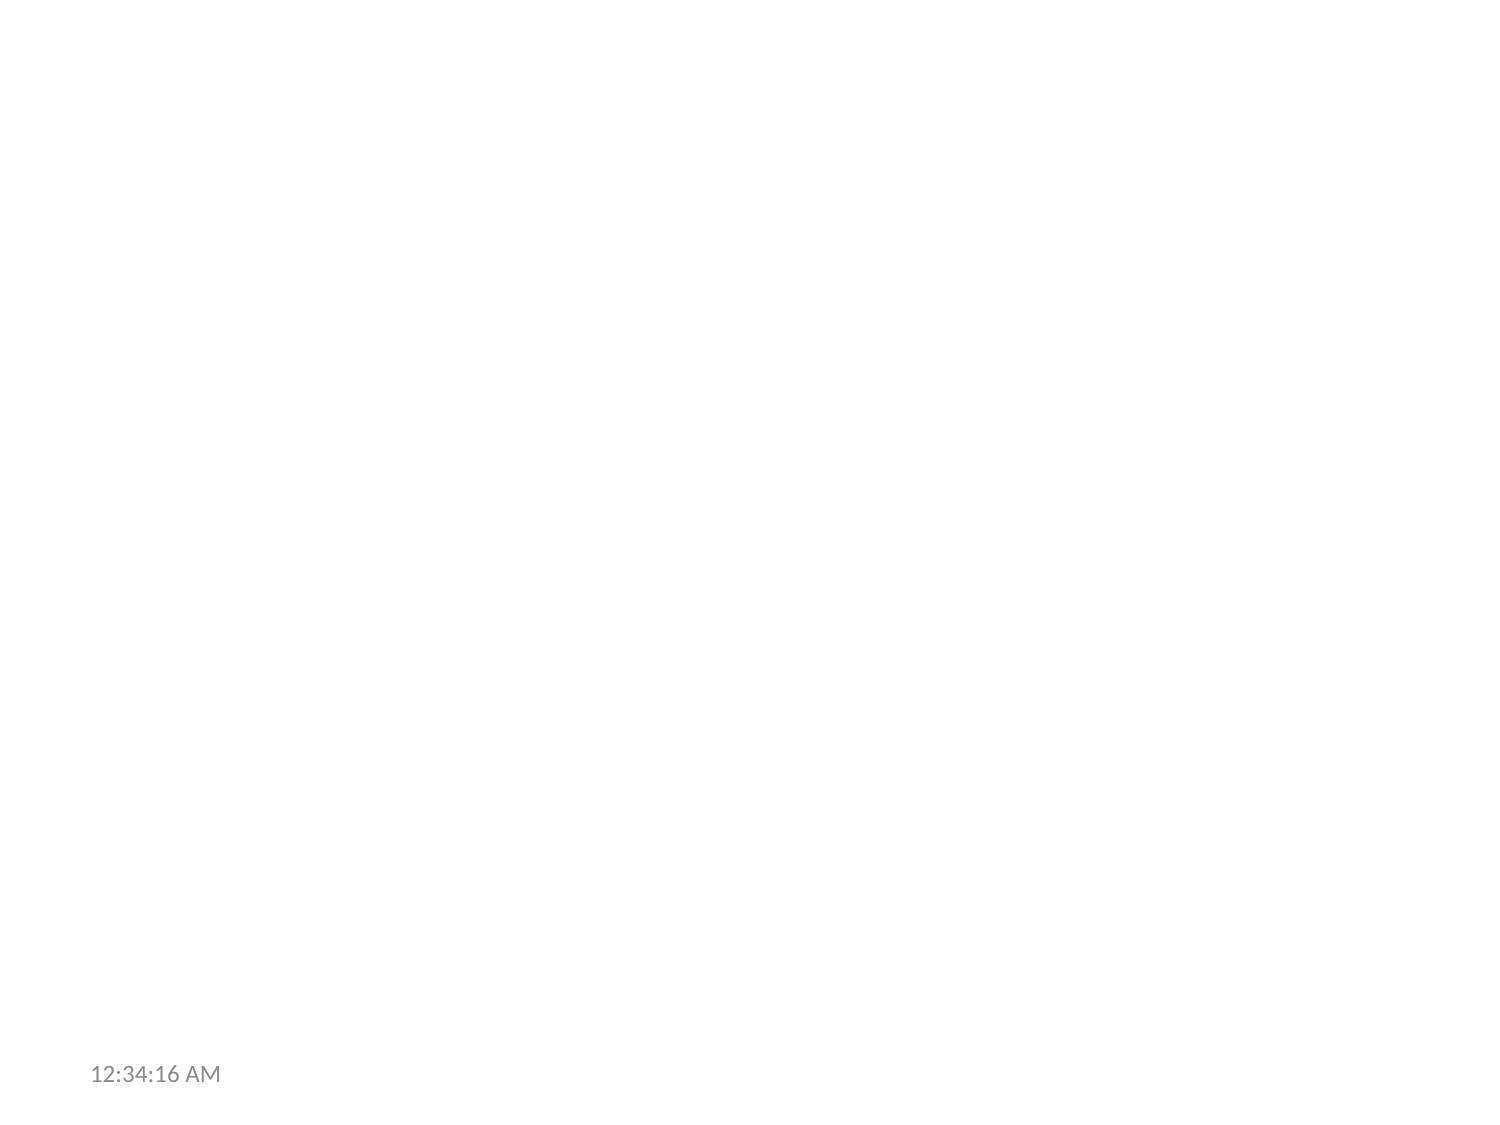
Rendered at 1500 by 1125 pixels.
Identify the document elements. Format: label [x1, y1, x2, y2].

slide_number [75, 1042, 425, 1103]
